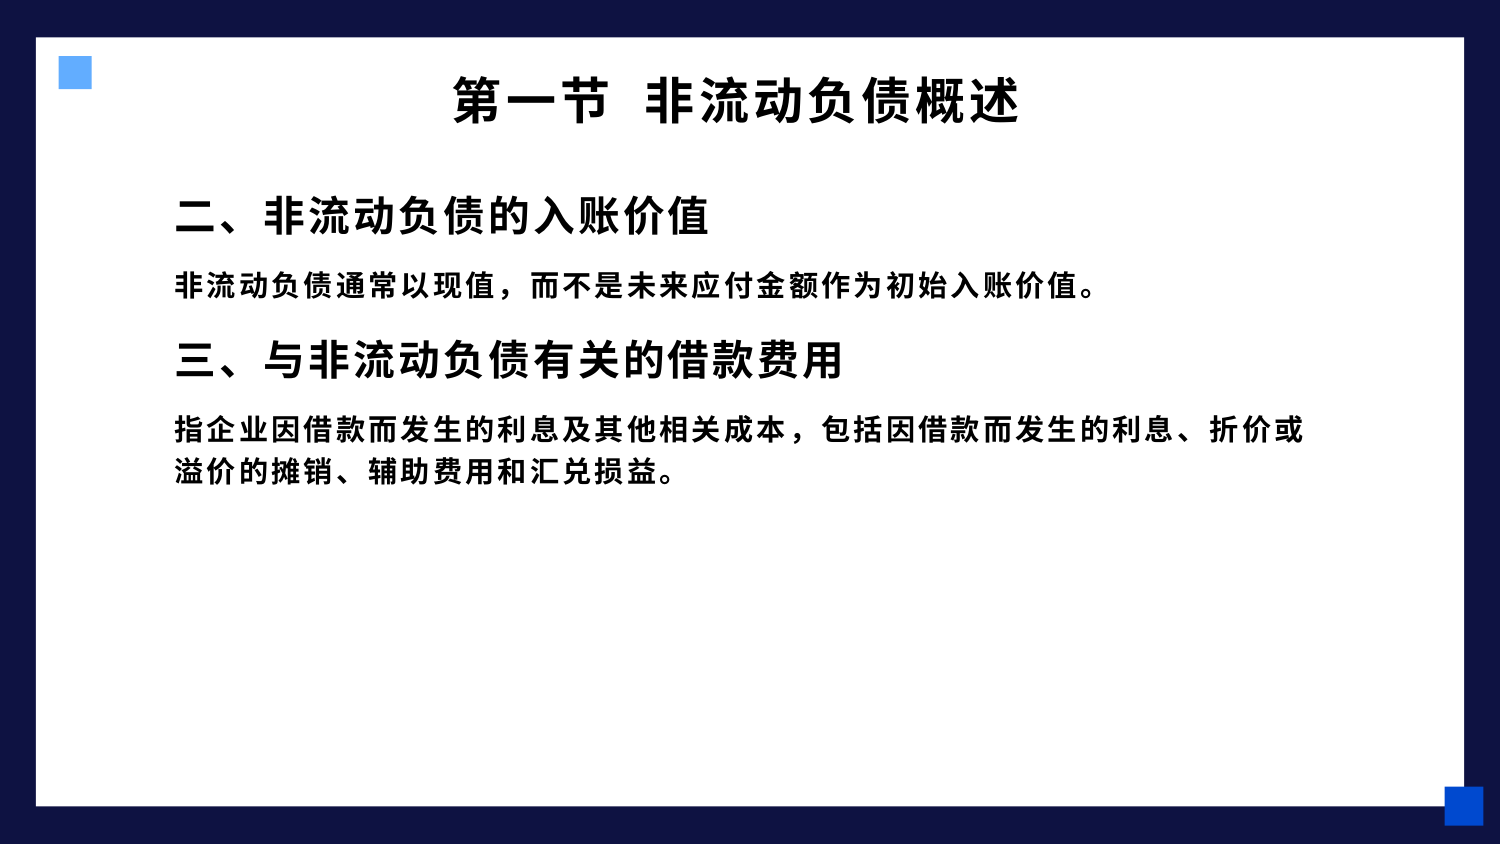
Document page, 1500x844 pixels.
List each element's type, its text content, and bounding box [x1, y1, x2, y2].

list 二、非流动负债的入账价值 非流动负债通常以现值，而不是未来应付金额作为初始入账价值。 三、与非流动负债有关的借款费用 指企业因借款而发生的利息及其他相关成本，包括因借款而发生的利息、折价或溢价的摊销、辅助费用和汇兑损益。 [157, 179, 1343, 604]
title 第一节 非流动负债概述 [141, 48, 1327, 138]
